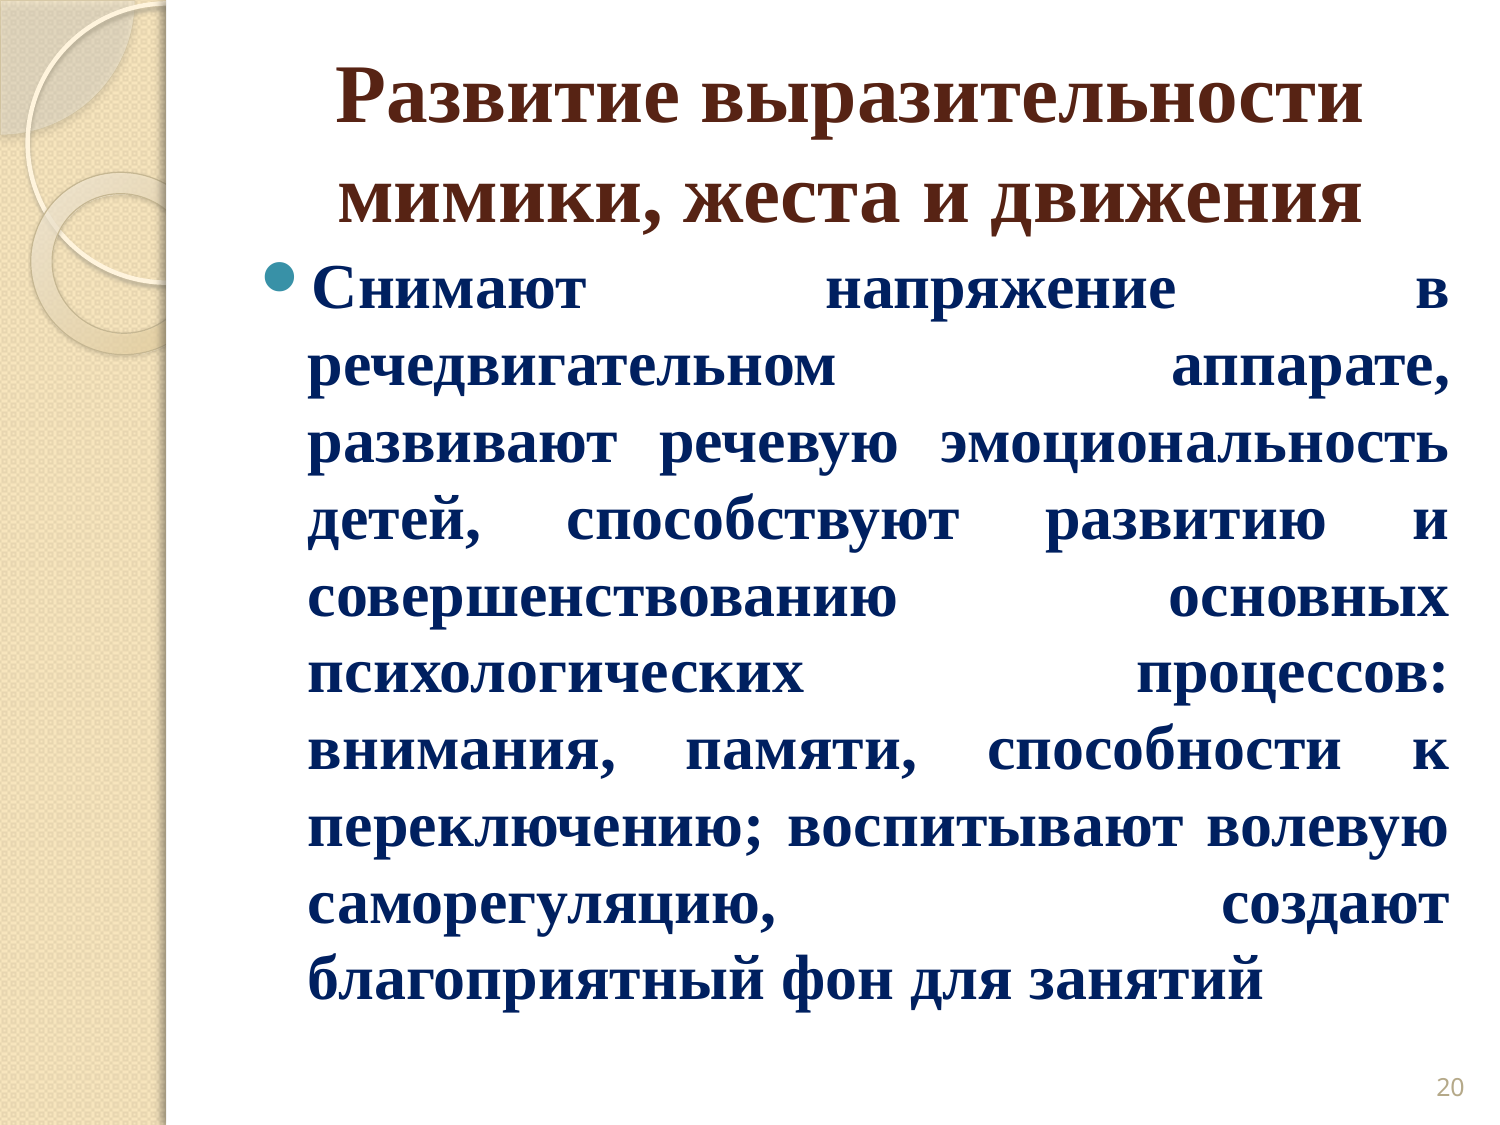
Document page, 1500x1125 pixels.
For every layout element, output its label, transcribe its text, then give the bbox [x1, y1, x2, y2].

slide_number 20 [1413, 1034, 1488, 1113]
list Снимают напряжение в речедвигательном аппарате, развивают речевую эмоциональность детей, способствуют развитию и совершенствованию основных психологических процессов: внимания, памяти, способности к переключению; воспитывают волевую саморегуляцию, создают благоприятный фон для занятий [235, 237, 1466, 1025]
title Развитие выразительности мимики, жеста и движения [235, 45, 1466, 233]
